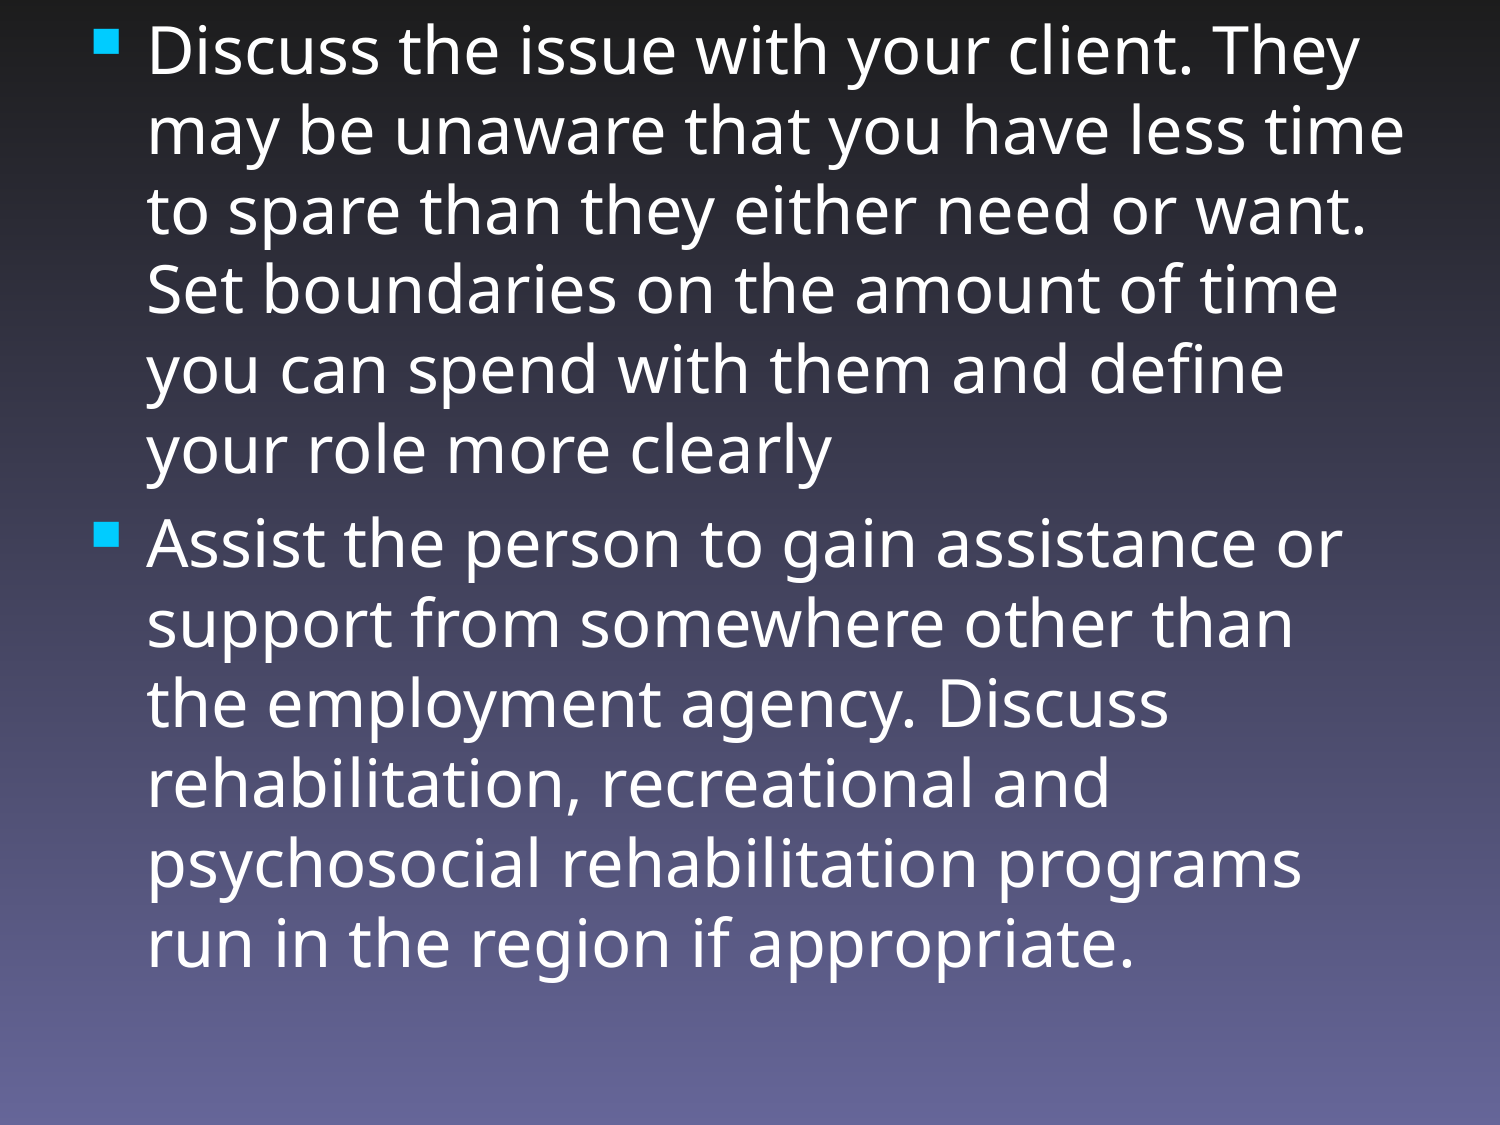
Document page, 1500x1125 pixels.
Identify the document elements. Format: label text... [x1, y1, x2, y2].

list Discuss the issue with your client. They may be unaware that you have less time to spare than they either need or want. Set boundaries on the amount of time you can spend with them and define your role more clearly Assist the person to gain assistance or support from somewhere other than the employment agency. Discuss rehabilitation, recreational and psychosocial rehabilitation programs run in the region if appropriate. [74, 0, 1426, 1125]
